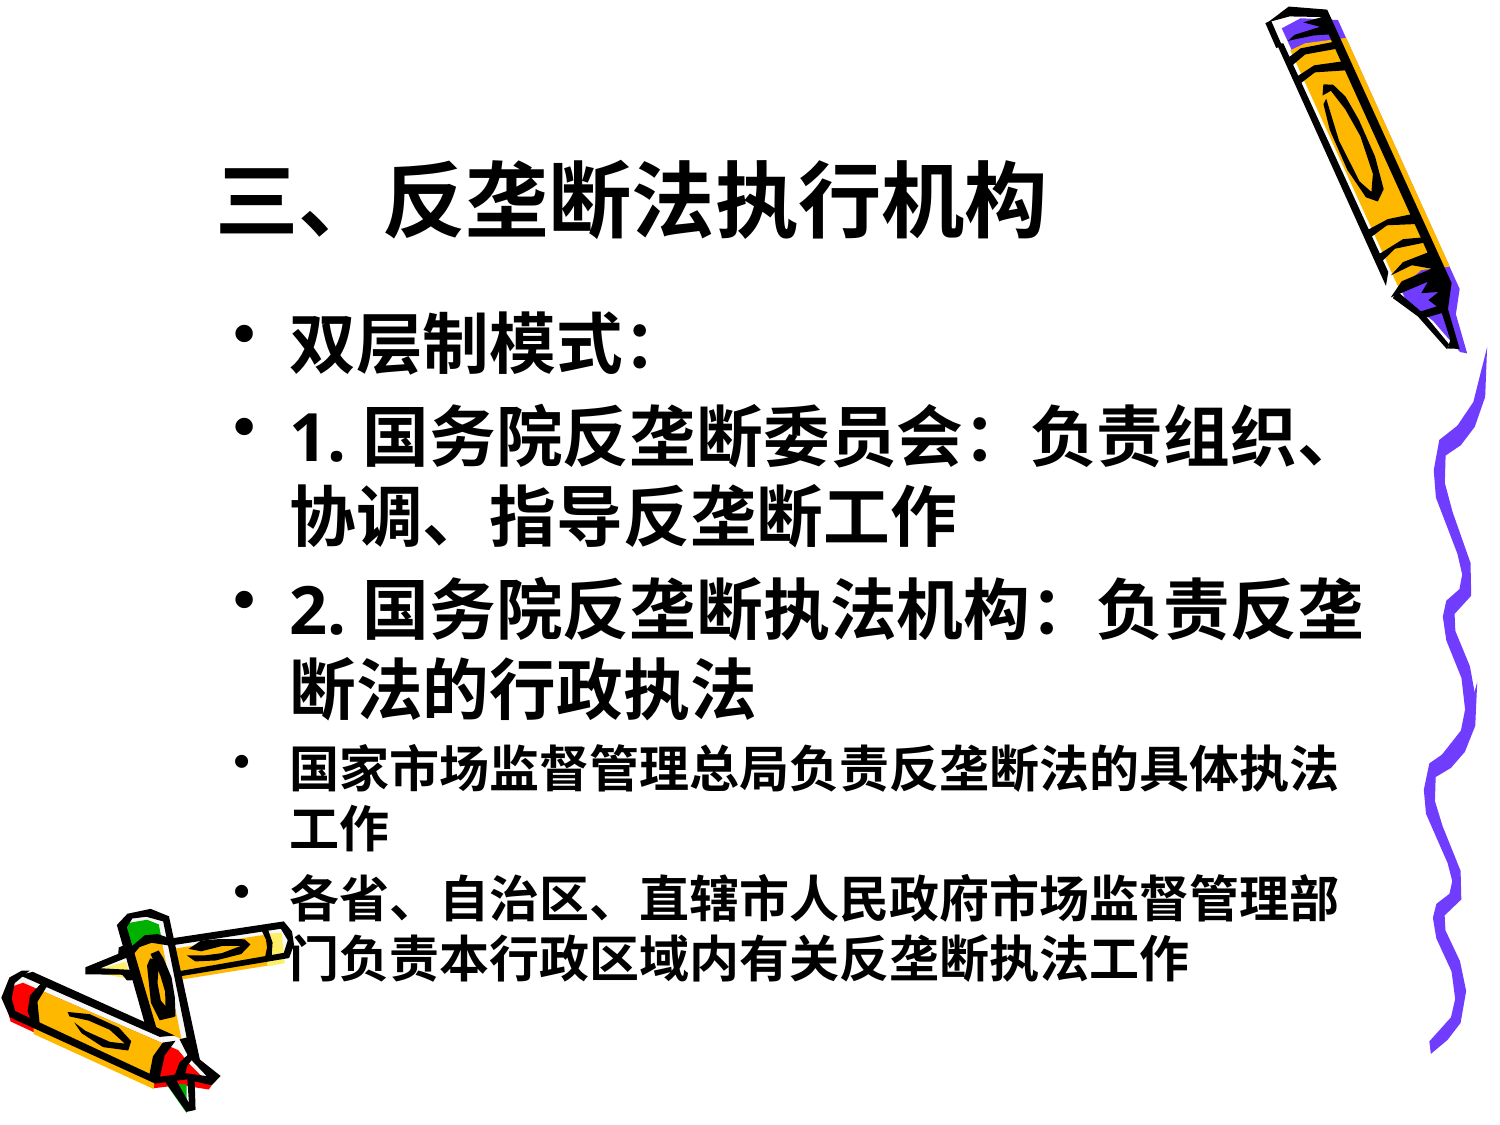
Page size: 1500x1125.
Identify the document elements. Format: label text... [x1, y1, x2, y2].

list 双层制模式： 1.国务院反垄断委员会：负责组织、协调、指导反垄断工作 2.国务院反垄断执法机构：负责反垄断法的行政执法 国家市场监督管理总局负责反垄断法的具体执法工作 各省、自治区、直辖市人民政府市场监督管理部门负责本行政区域内有关反垄断执法工作 [218, 293, 1389, 1101]
title 三、反垄断法执行机构 [112, 24, 1152, 256]
